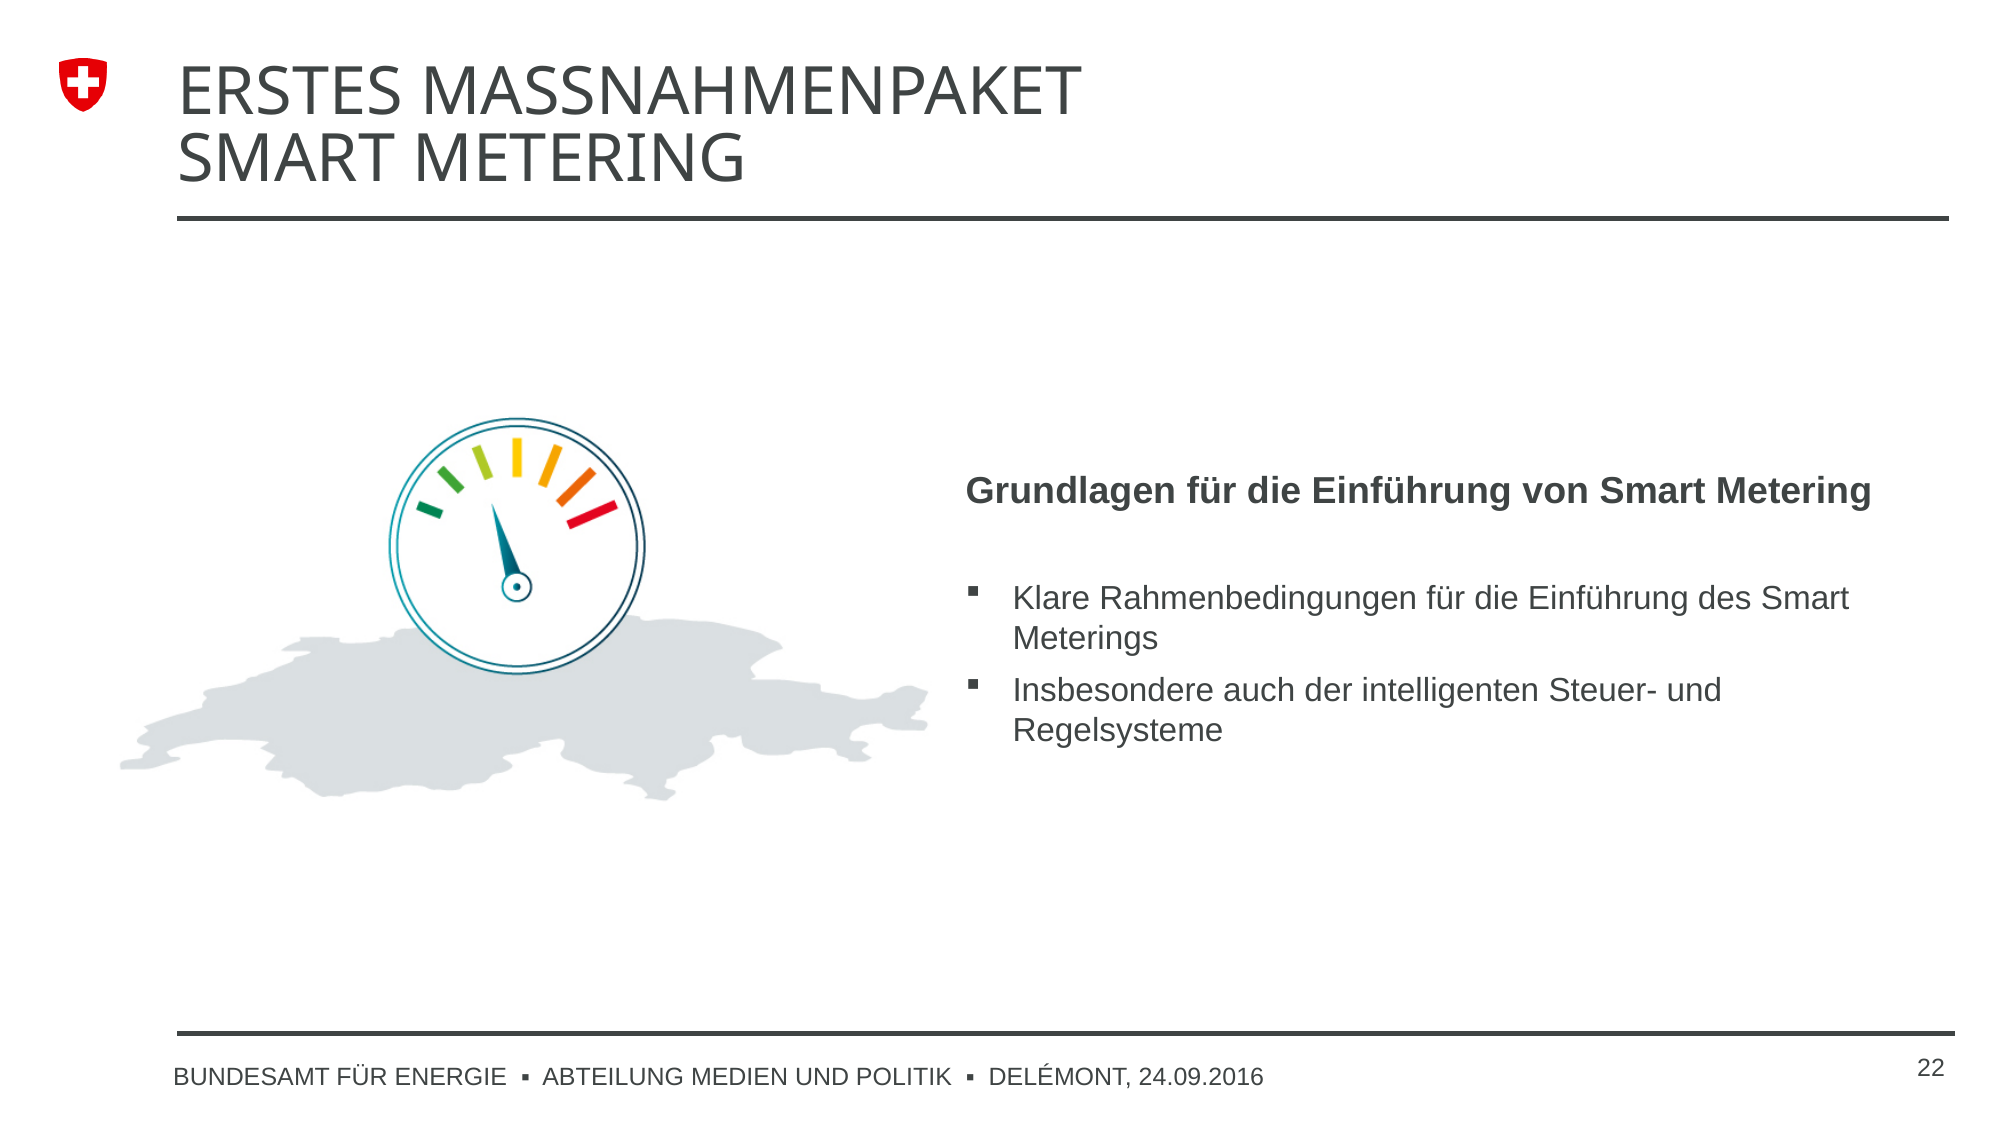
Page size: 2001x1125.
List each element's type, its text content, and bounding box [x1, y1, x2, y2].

slide_number 22 [1826, 1051, 1945, 1099]
text_box Grundlagen für die Einführung von Smart Metering Klare Rahmenbedingungen für die Einführung des Smart Meterings Insbesondere auch der intelligenten Steuer- und Regelsysteme [953, 458, 1922, 756]
title Erstes Massnahmenpaket smart metering [177, 59, 1949, 195]
picture [102, 397, 953, 816]
picture [59, 58, 108, 113]
